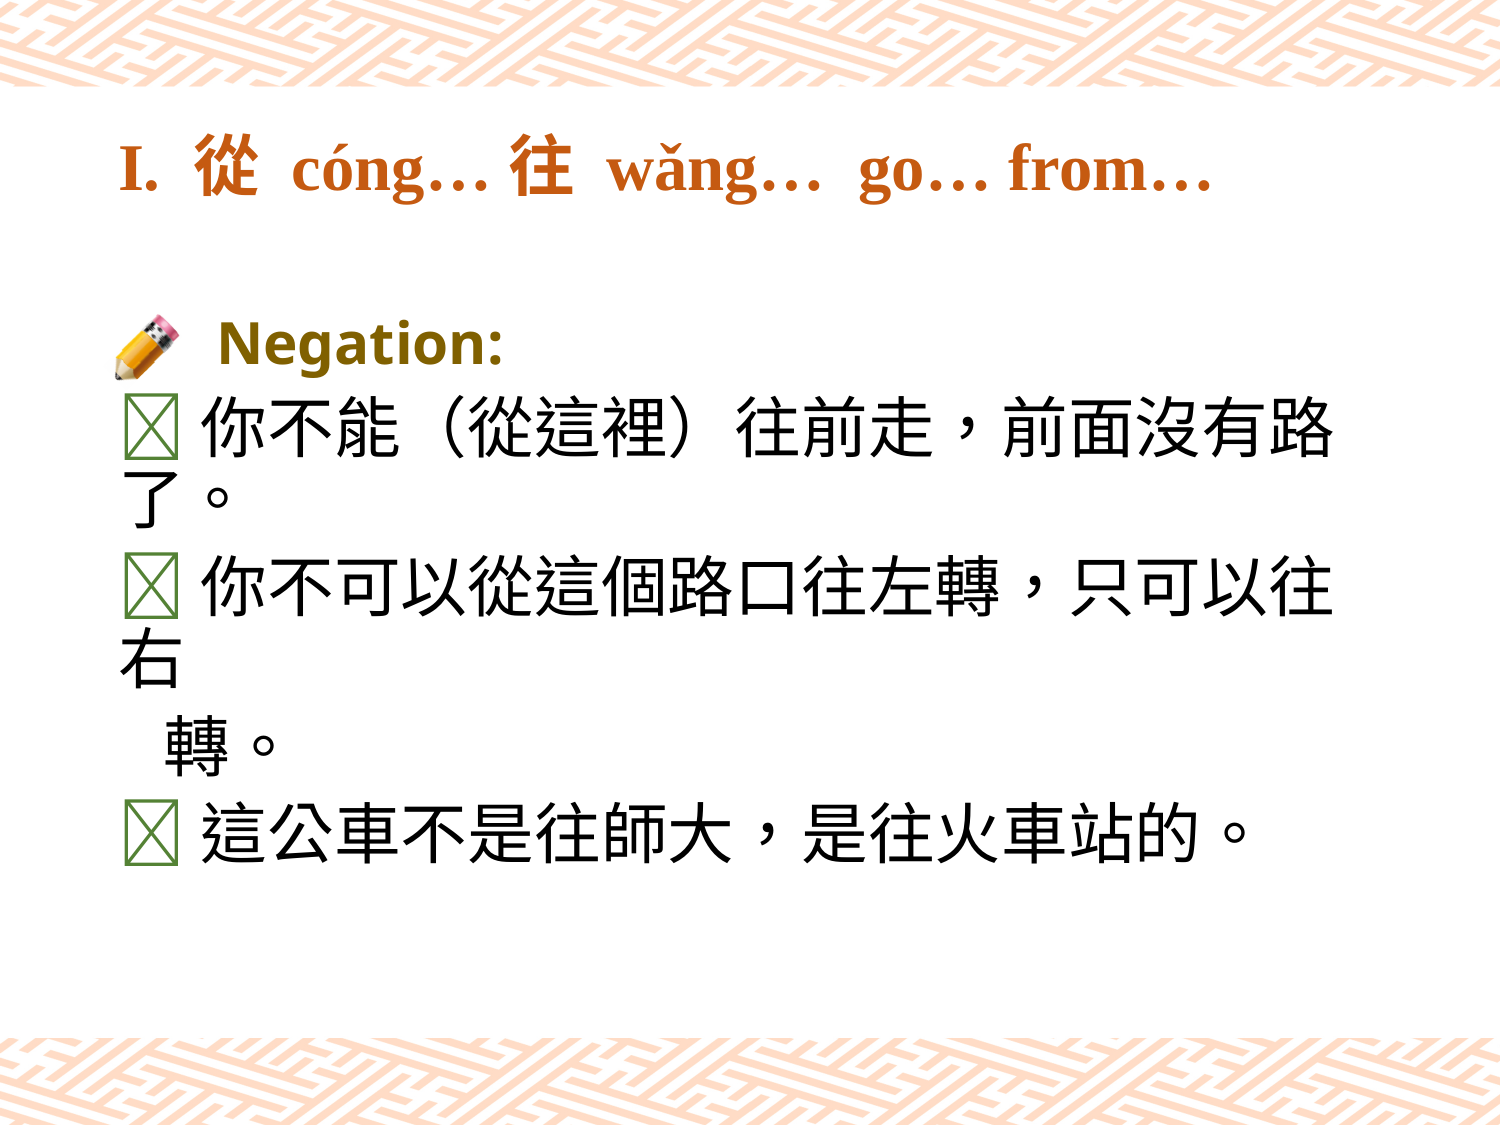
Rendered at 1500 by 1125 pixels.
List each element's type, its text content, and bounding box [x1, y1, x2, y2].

list Negation: 你不能（從這裡）往前走，前面沒有路了。 你不可以從這個路口往左轉，只可以往右 轉。 這公車不是往師大，是往火車站的。 [103, 299, 1397, 1014]
picture [0, 0, 1500, 1125]
title I. 從 cóng…往 wǎng… go… from… [103, 59, 1397, 278]
